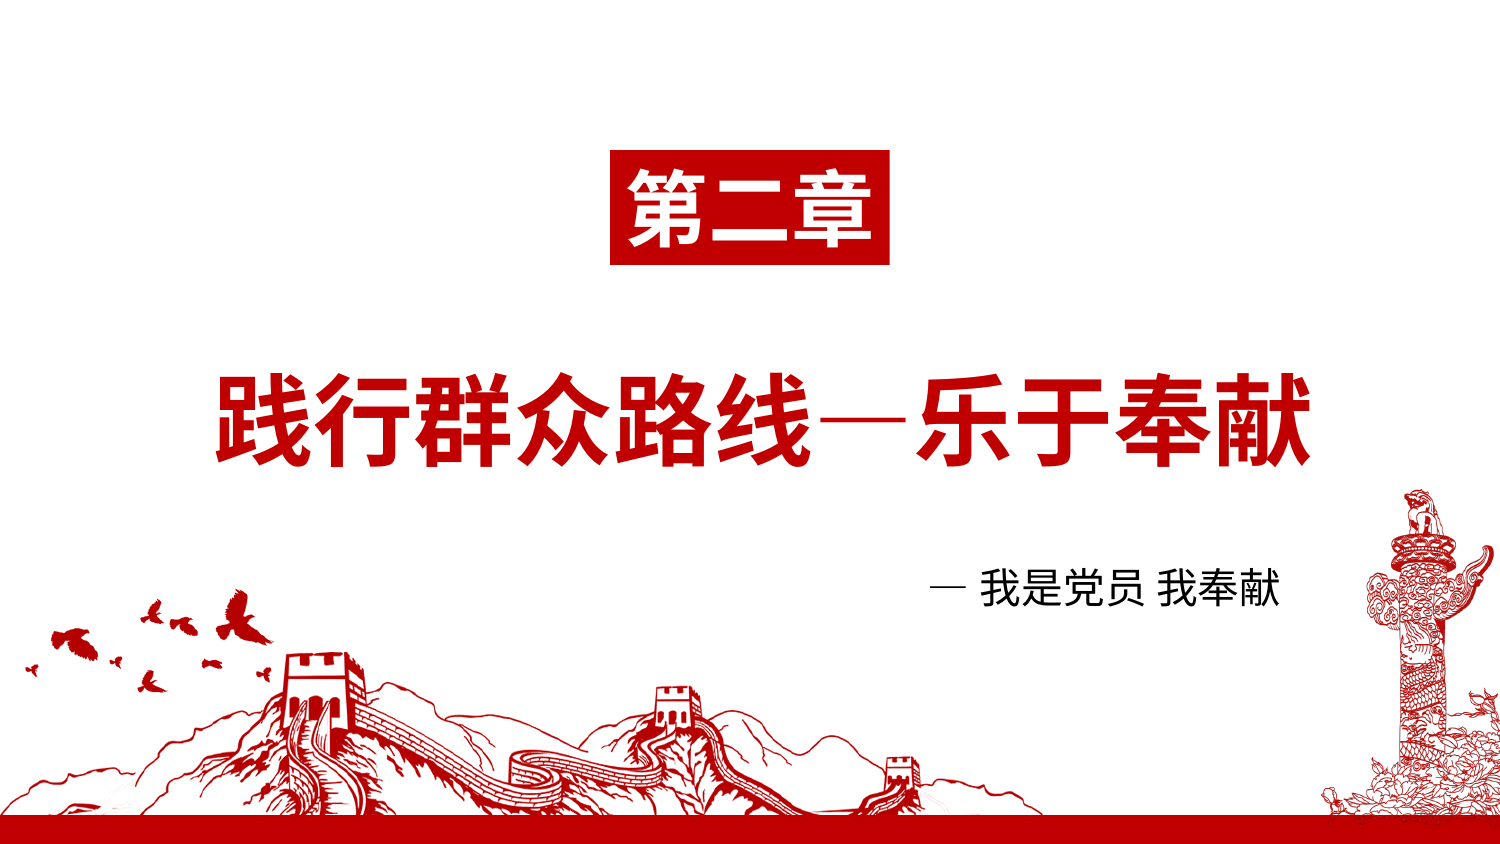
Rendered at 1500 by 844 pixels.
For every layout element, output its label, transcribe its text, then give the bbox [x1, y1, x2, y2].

text_box 践行群众路线—乐于奉献 [198, 351, 1329, 487]
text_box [0, 488, 1500, 844]
text_box 第二章 [610, 150, 890, 265]
